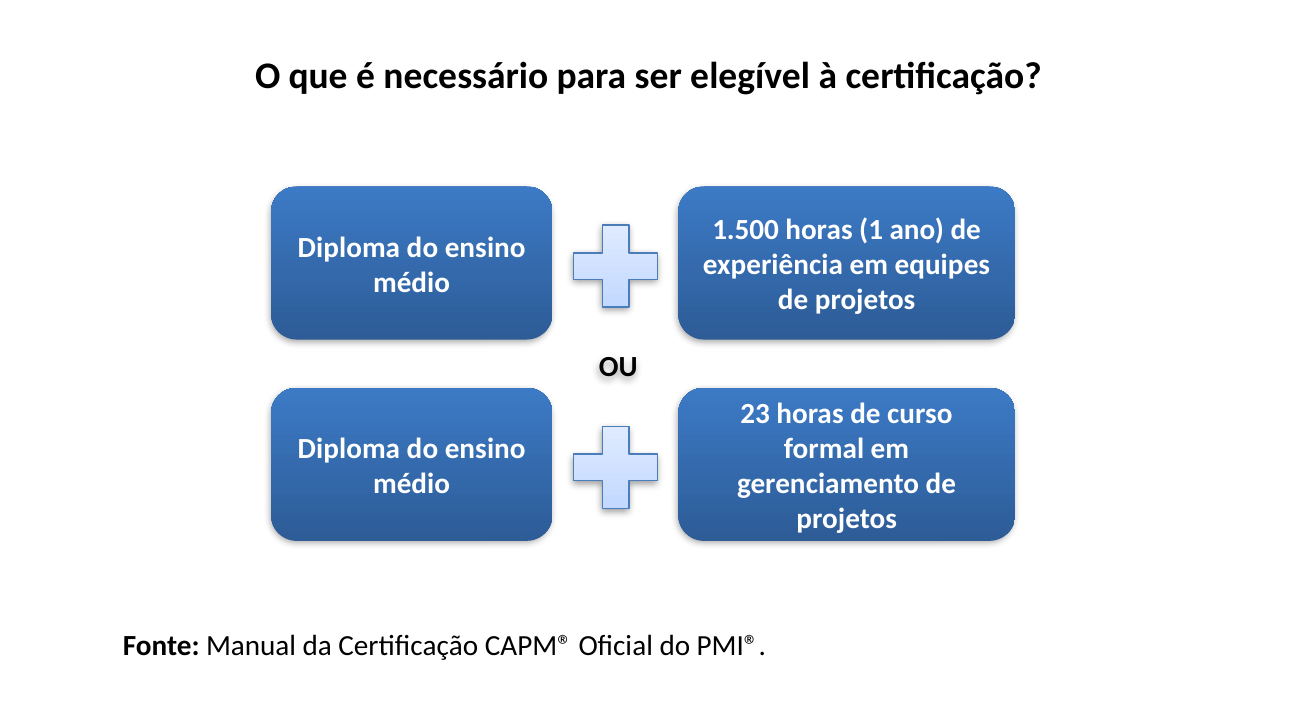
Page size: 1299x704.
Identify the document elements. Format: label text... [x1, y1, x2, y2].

text_box O que é necessário para ser elegível à certificação? [0, 45, 1299, 100]
text_box Fonte: Manual da Certificação CAPM® Oficial do PMI®. [111, 620, 1175, 671]
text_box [270, 186, 1016, 542]
